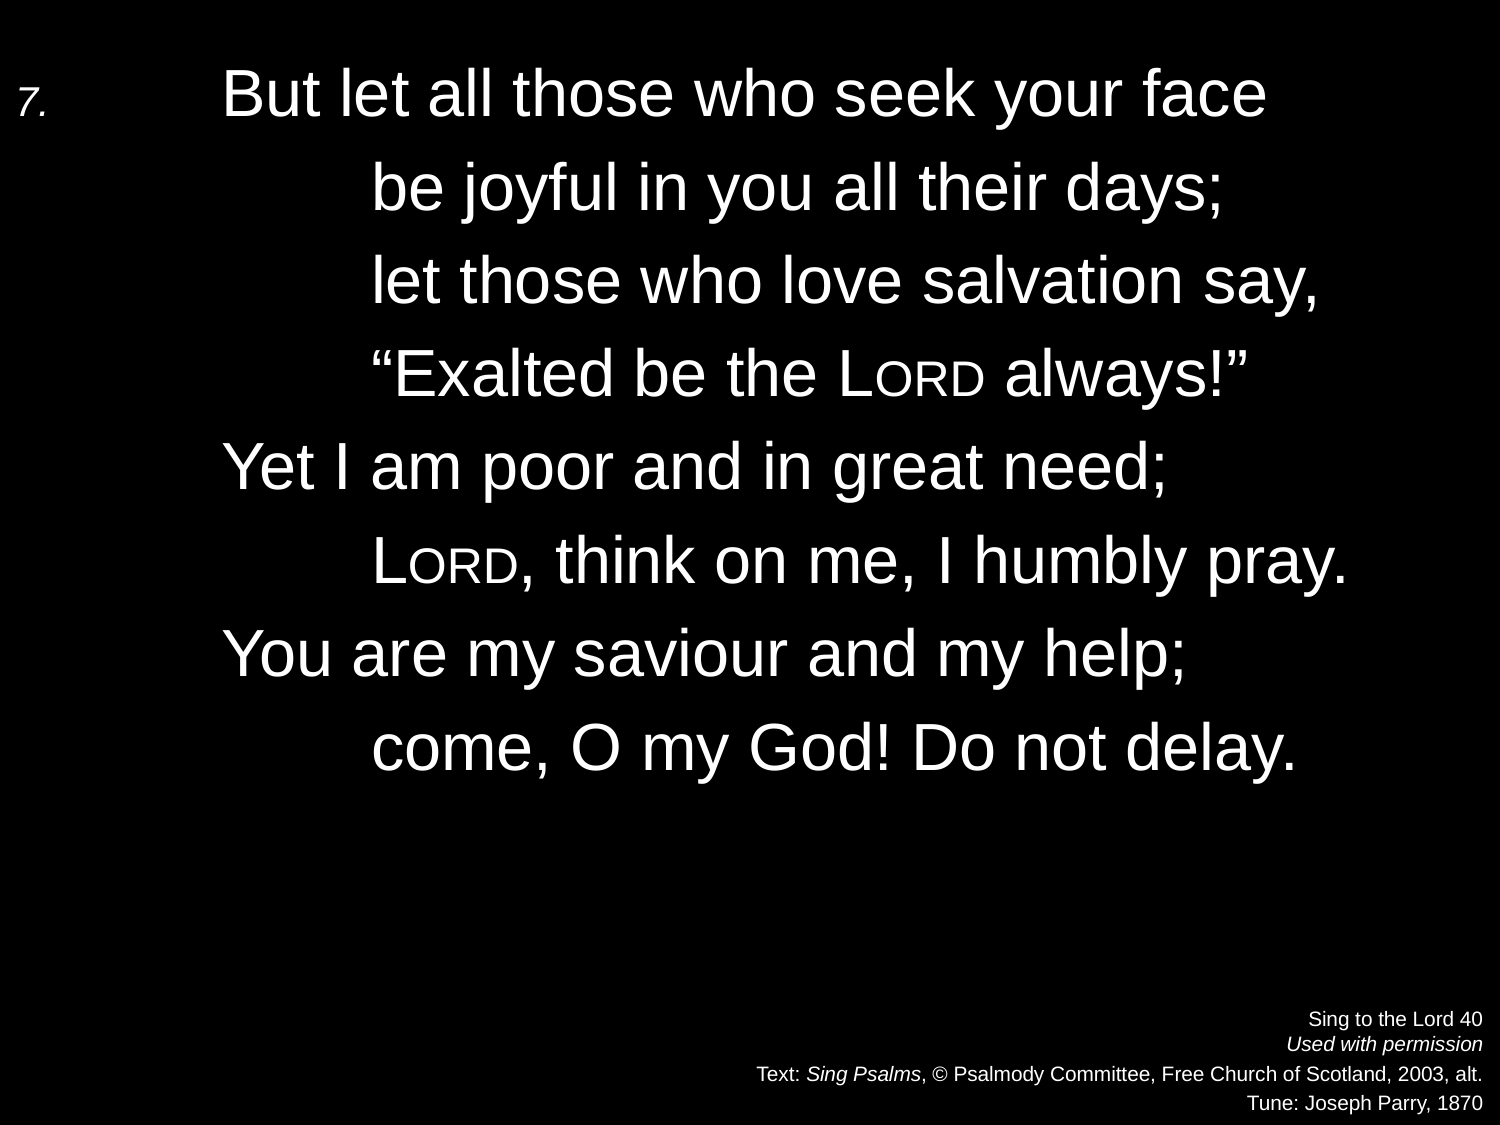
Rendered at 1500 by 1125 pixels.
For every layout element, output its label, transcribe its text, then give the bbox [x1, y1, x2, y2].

list 7. But let all those who seek your face be joyful in you all their days; let those who love salvation say, “Exalted be the Lord always!” Yet I am poor and in great need; Lord, think on me, I humbly pray. You are my saviour and my help; come, O my God! Do not delay. [0, 42, 1500, 1047]
text_box Sing to the Lord 40 Used with permission Text: Sing Psalms, © Psalmody Committee, Free Church of Scotland, 2003, alt. Tune: Joseph Parry, 1870 [0, 998, 1498, 1122]
